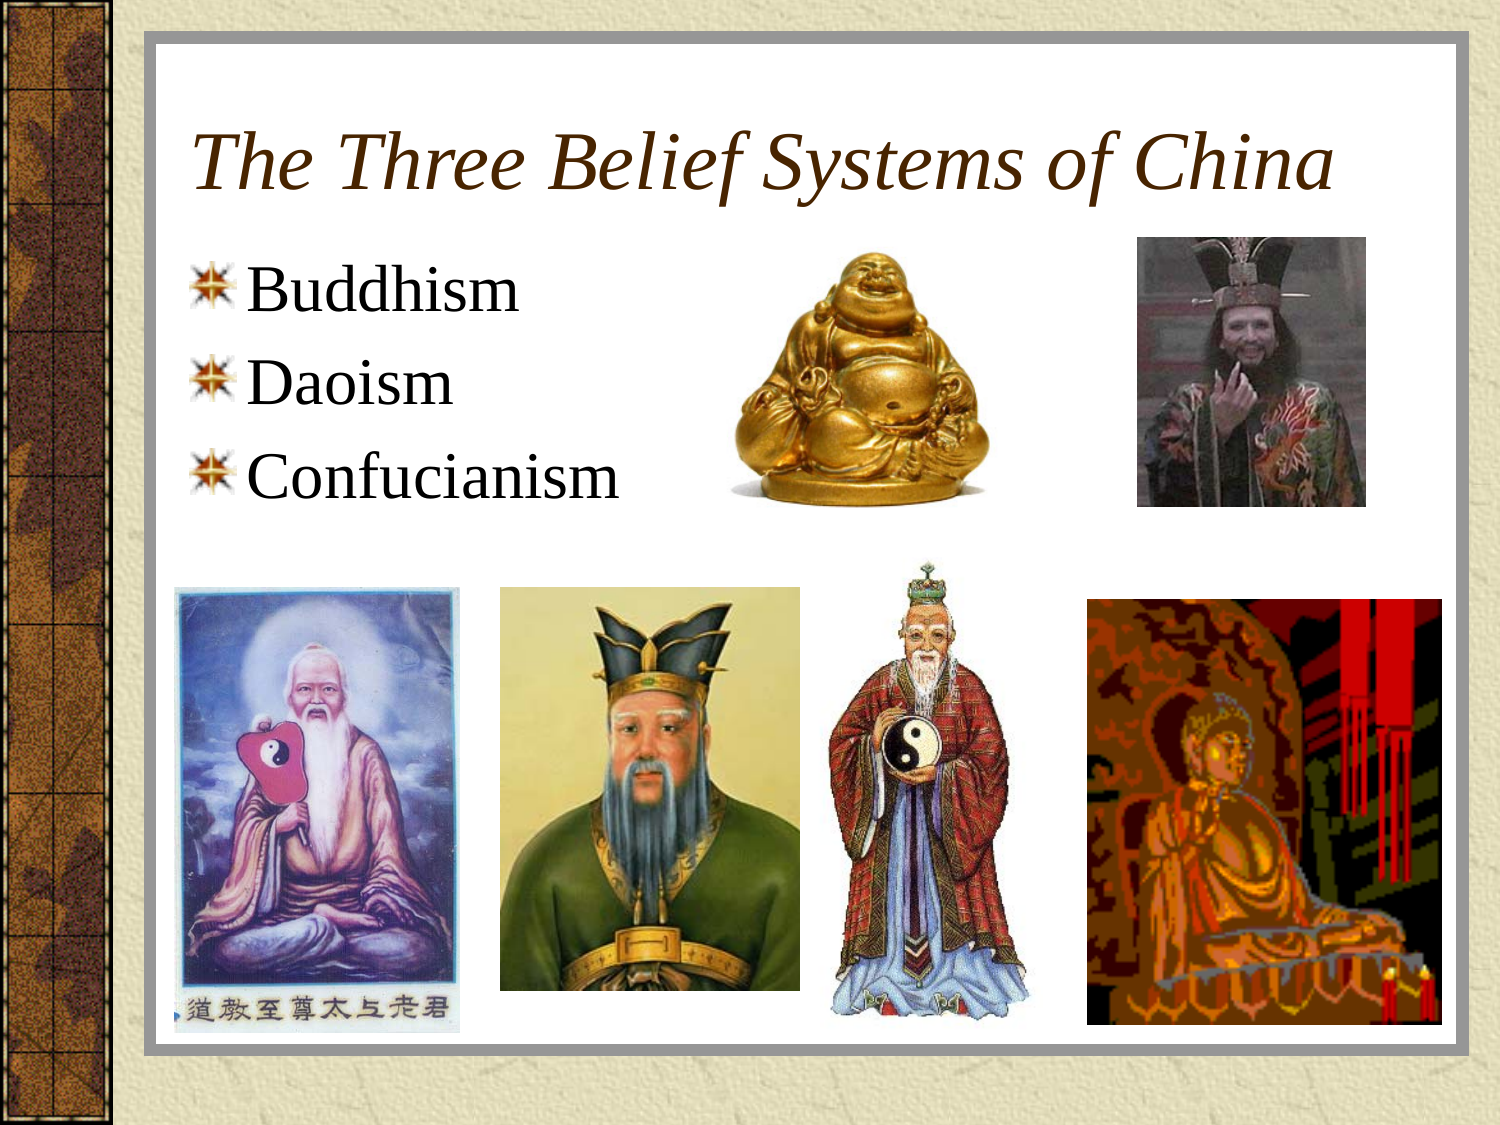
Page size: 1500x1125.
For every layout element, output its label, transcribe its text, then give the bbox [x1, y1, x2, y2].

list Buddhism Daoism Confucianism [174, 237, 801, 913]
picture [0, 0, 1500, 1125]
title The Three Belief Systems of China [174, 62, 1450, 237]
list Buddhism Daoism Confucianism [998, 237, 1450, 913]
